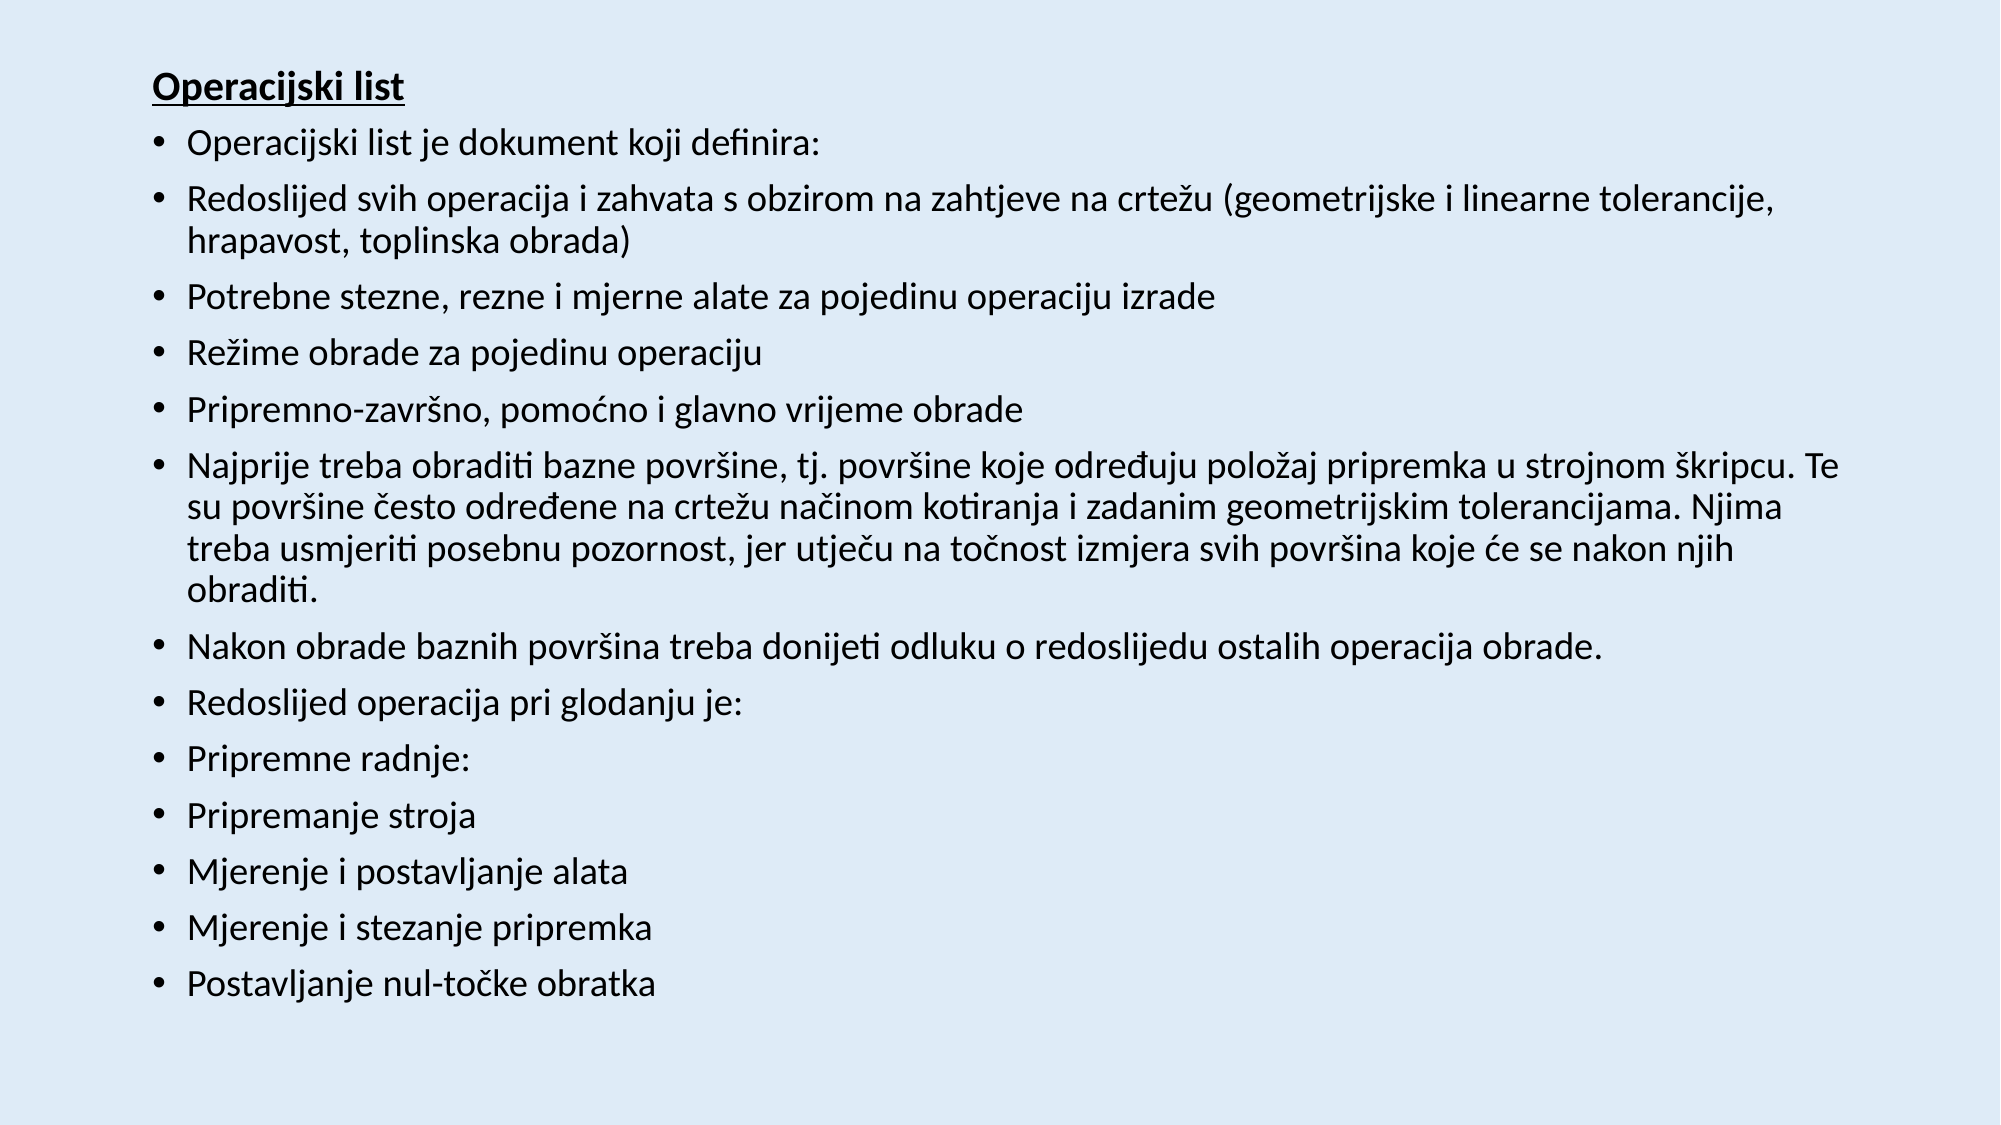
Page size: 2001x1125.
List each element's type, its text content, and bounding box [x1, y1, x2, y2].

title Operacijski list [137, 59, 1863, 114]
list Operacijski list je dokument koji definira: Redoslijed svih operacija i zahvata s obzirom na zahtjeve na crtežu (geometrijske i linearne tolerancije, hrapavost, toplinska obrada) Potrebne stezne, rezne i mjerne alate za pojedinu operaciju izrade Režime obrade za pojedinu operaciju Pripremno-završno, pomoćno i glavno vrijeme obrade Najprije treba obraditi bazne površine, tj. površine koje određuju položaj pripremka u strojnom škripcu. Te su površine često određene na crtežu načinom kotiranja i zadanim geometrijskim tolerancijama. Njima treba usmjeriti posebnu pozornost, jer utječu na točnost izmjera svih površina koje će se nakon njih obraditi. Nakon obrade baznih površina treba donijeti odluku o redoslijedu ostalih operacija obrade. Redoslijed operacija pri glodanju je: Pripremne radnje: Pripremanje stroja Mjerenje i postavljanje alata Mjerenje i stezanje pripremka Postavljanje nul-točke obratka [137, 114, 1863, 1014]
